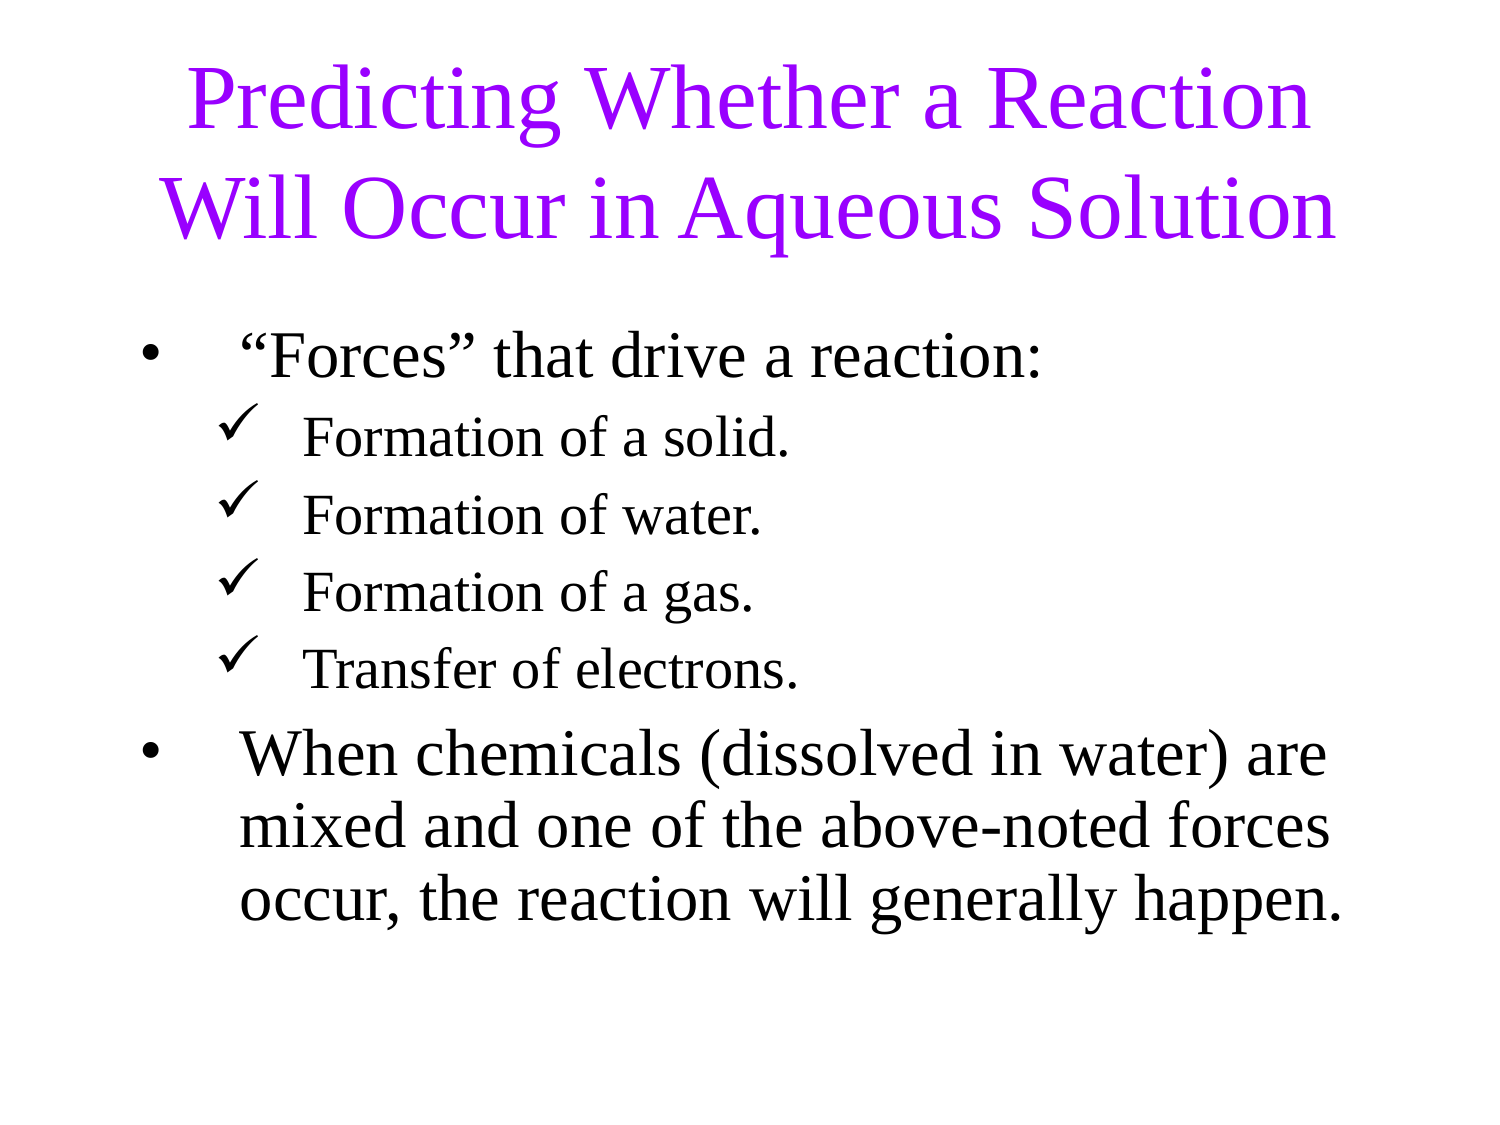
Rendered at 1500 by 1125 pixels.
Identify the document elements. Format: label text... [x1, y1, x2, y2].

text_box Predicting Whether a Reaction Will Occur in Aqueous Solution [112, 52, 1388, 241]
text_box “Forces” that drive a reaction: Formation of a solid. Formation of water. Formation of a gas. Transfer of electrons. When chemicals (dissolved in water) are mixed and one of the above-noted forces occur, the reaction will generally happen. [124, 312, 1400, 988]
